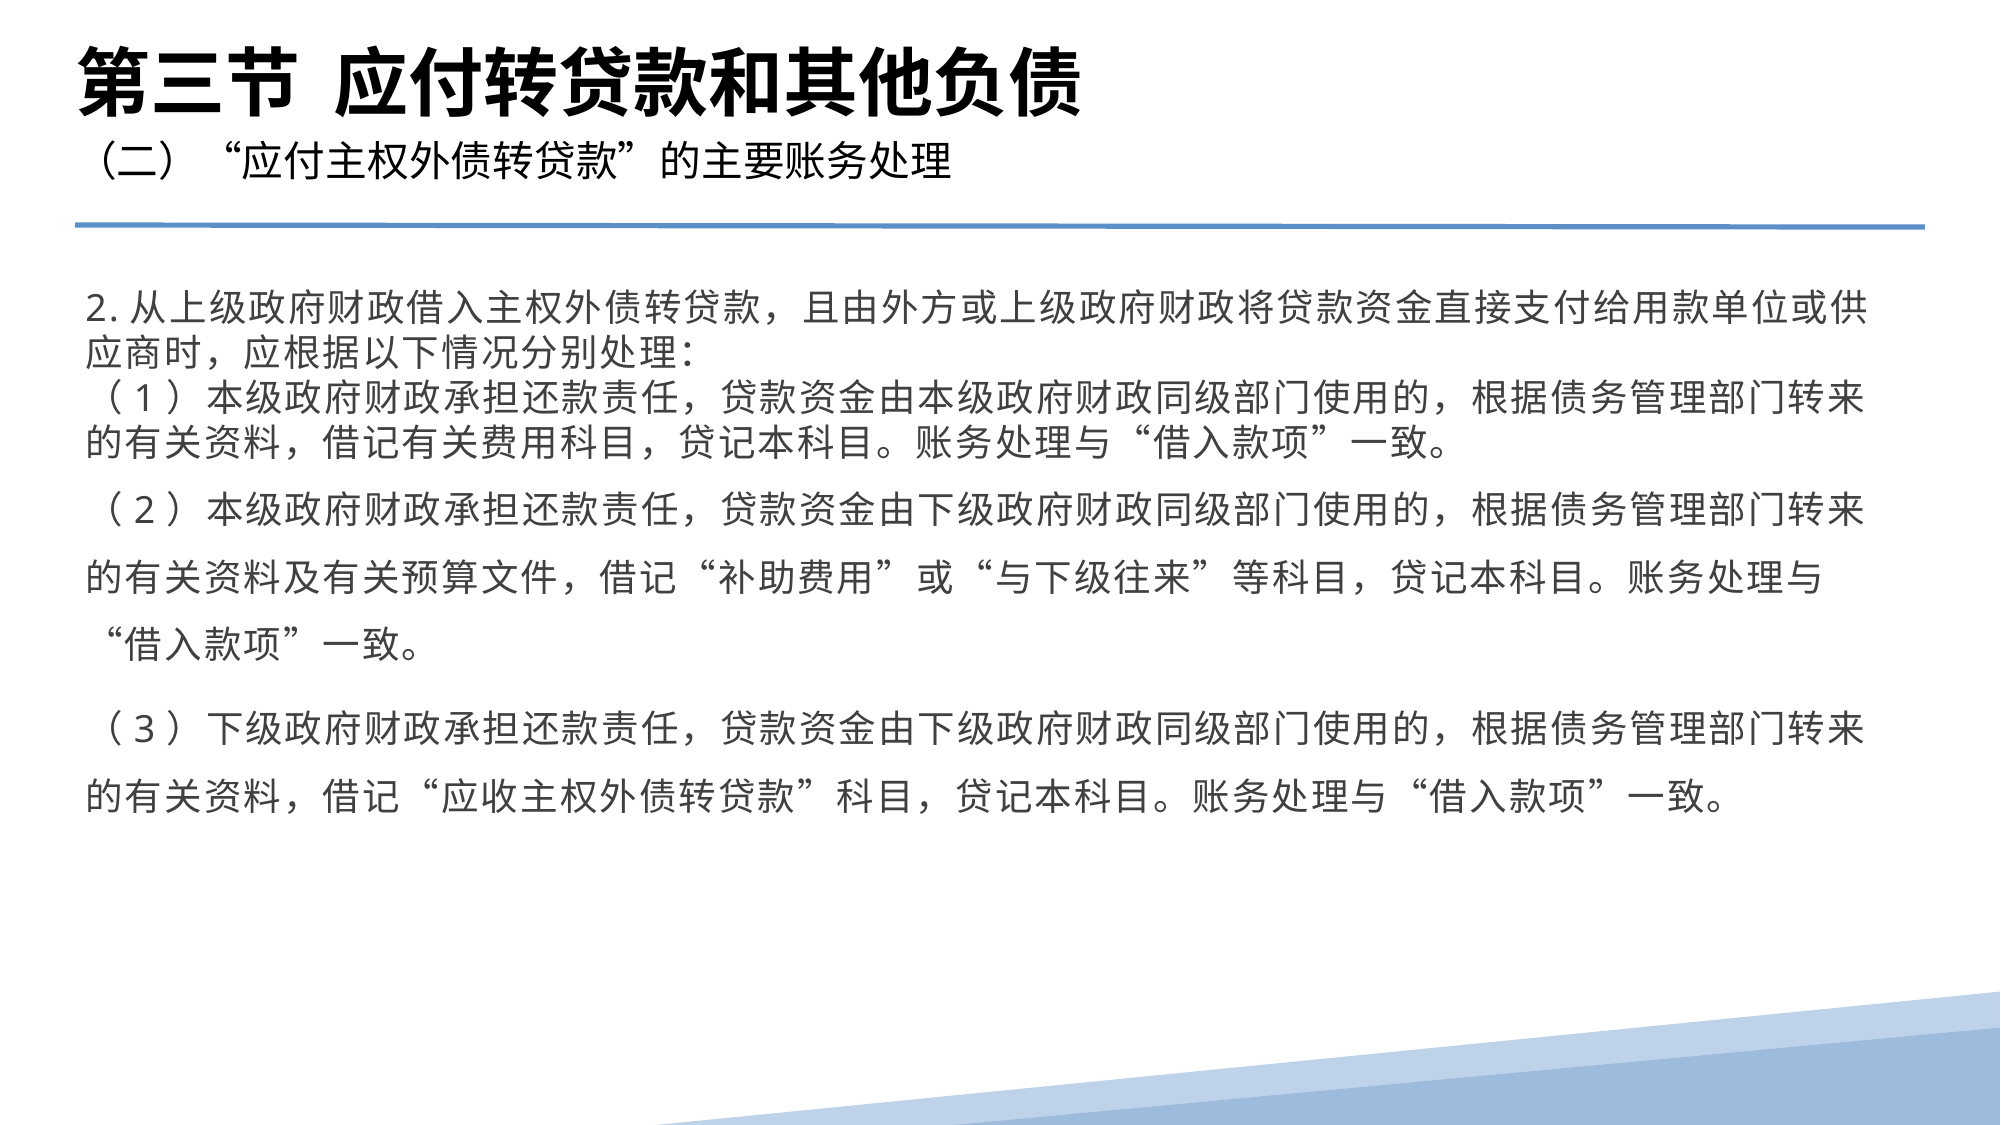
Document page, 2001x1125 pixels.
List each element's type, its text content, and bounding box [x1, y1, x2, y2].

text_box 2.从上级政府财政借入主权外债转贷款，且由外方或上级政府财政将贷款资金直接支付给用款单位或供应商时，应根据以下情况分别处理： （1）本级政府财政承担还款责任，贷款资金由本级政府财政同级部门使用的，根据债务管理部门转来的有关资料，借记有关费用科目，贷记本科目。账务处理与“借入款项”一致。 （2）本级政府财政承担还款责任，贷款资金由下级政府财政同级部门使用的，根据债务管理部门转来的有关资料及有关预算文件，借记“补助费用”或“与下级往来”等科目，贷记本科目。账务处理与“借入款项”一致。 （3）下级政府财政承担还款责任，贷款资金由下级政府财政同级部门使用的，根据债务管理部门转来的有关资料，借记“应收主权外债转贷款”科目，贷记本科目。账务处理与“借入款项”一致。 [75, 251, 1888, 1018]
text_box （二）“应付主权外债转贷款”的主要账务处理 [75, 124, 1925, 200]
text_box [656, 991, 2000, 1125]
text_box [74, 224, 1925, 228]
text_box 第三节 应付转贷款和其他负债 [75, 24, 1925, 124]
